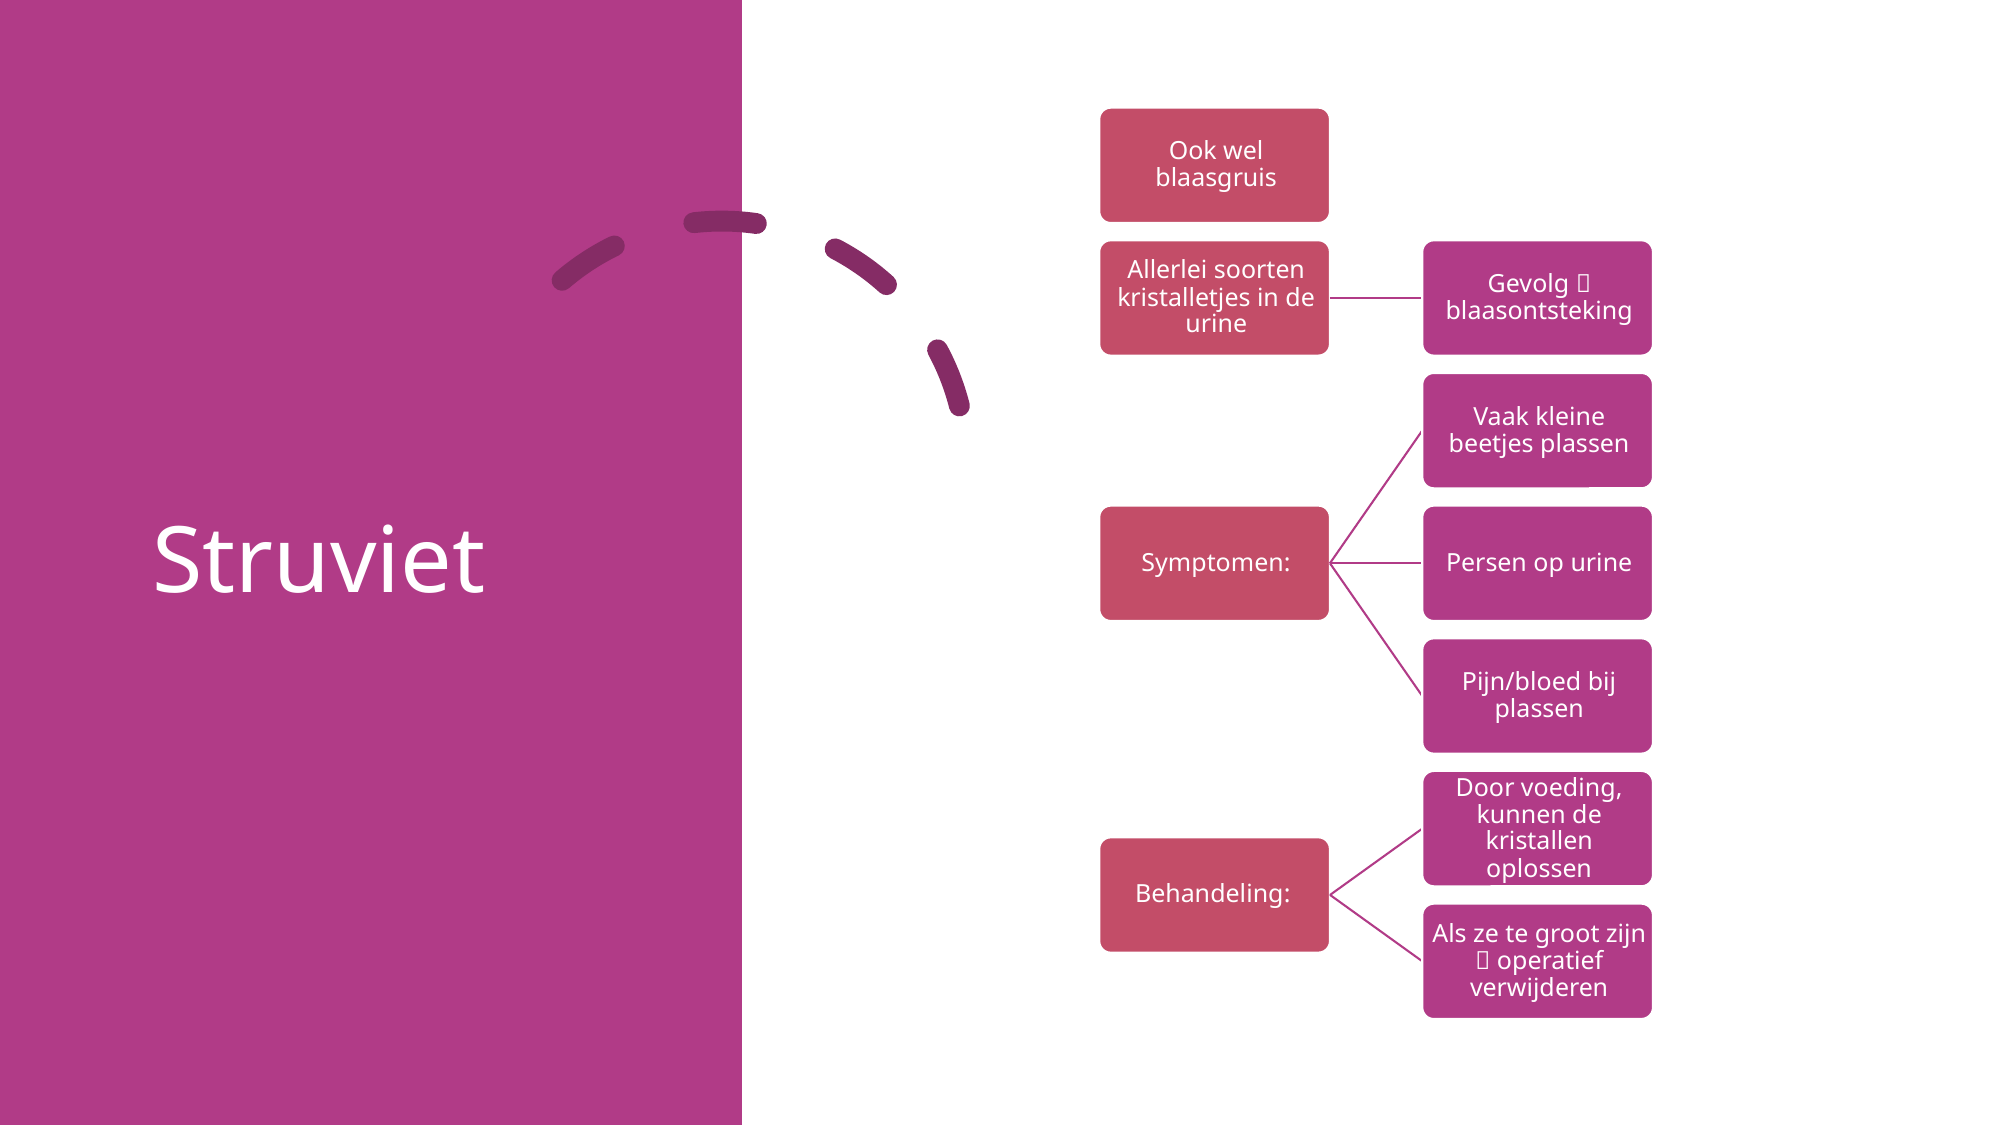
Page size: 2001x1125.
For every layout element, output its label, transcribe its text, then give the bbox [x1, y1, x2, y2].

title Struviet [137, 105, 622, 1020]
text_box [0, 0, 743, 1125]
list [858, 107, 1894, 1020]
text_box [743, 0, 2000, 1125]
text_box [622, 220, 858, 467]
